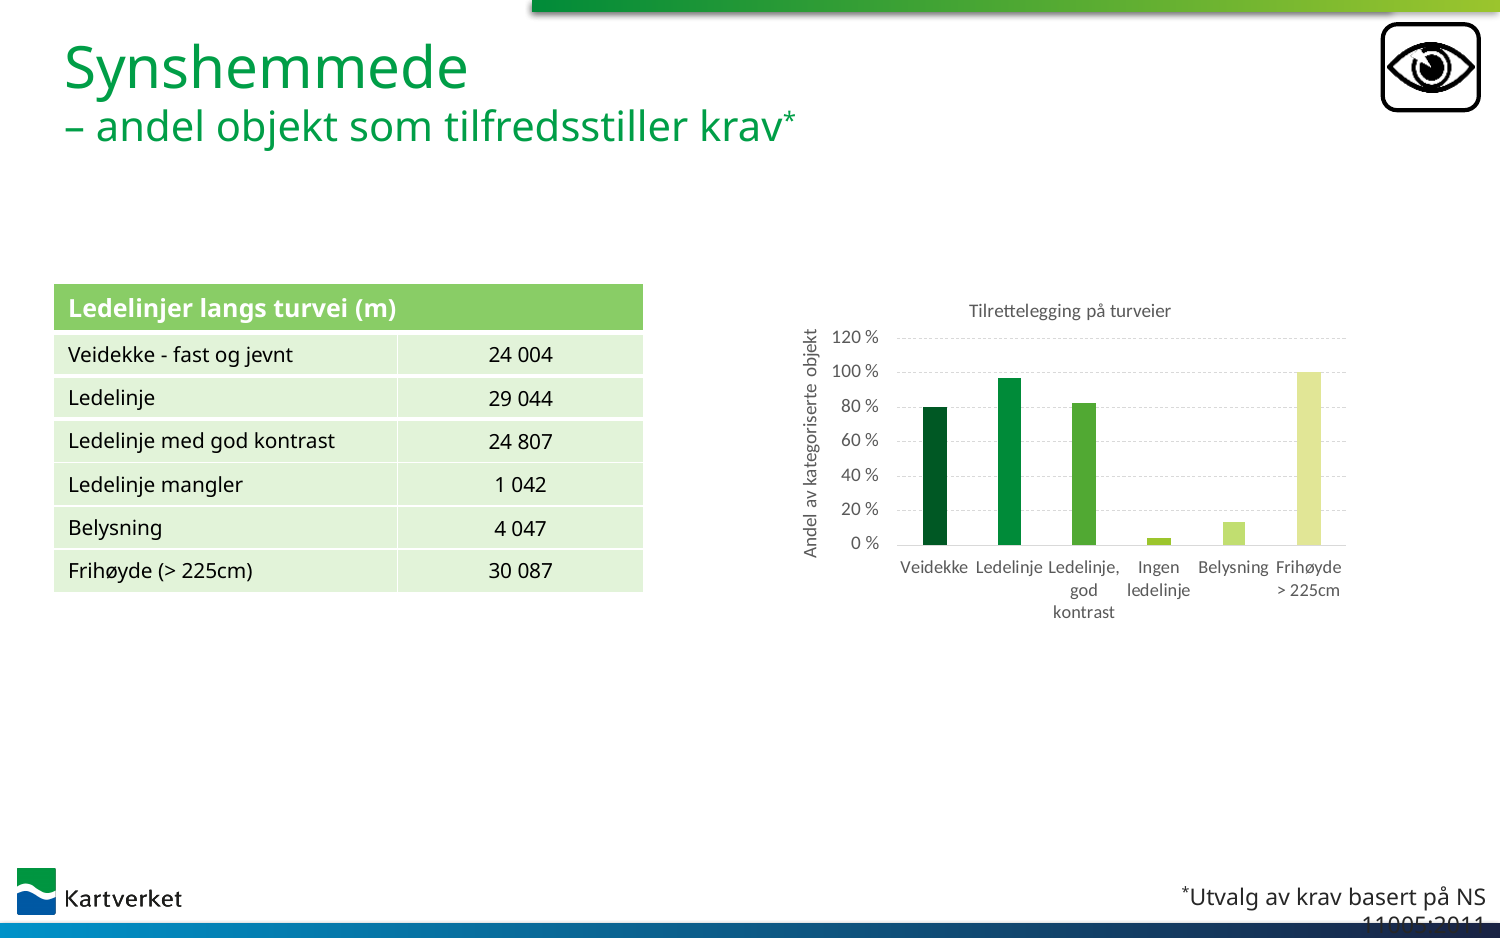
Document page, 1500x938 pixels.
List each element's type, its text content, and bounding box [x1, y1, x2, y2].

table_cell Ledelinje [54, 378, 397, 417]
table_cell 24 807 [398, 421, 643, 462]
table_header Ledelinjer langs turvei (m) [54, 284, 643, 330]
table_cell 30 087 [398, 550, 643, 592]
table_cell Ledelinje mangler [54, 463, 397, 505]
text_box *Utvalg av krav basert på NS 11005:2011 [1068, 873, 1500, 938]
table_cell Frihøyde (> 225cm) [54, 550, 397, 592]
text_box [1382, 24, 1480, 111]
table_cell 4 047 [398, 507, 643, 548]
table_cell 29 044 [398, 378, 643, 417]
table_cell 1 042 [398, 463, 643, 505]
table_cell Ledelinje med god kontrast [54, 421, 397, 462]
table_cell 24 004 [398, 335, 643, 374]
table_cell Veidekke - fast og jevnt [54, 335, 397, 374]
table_cell Belysning [54, 507, 397, 548]
text_box Synshemmede – andel objekt som tilfredsstiller krav* [49, 24, 1431, 158]
picture [791, 291, 1349, 630]
